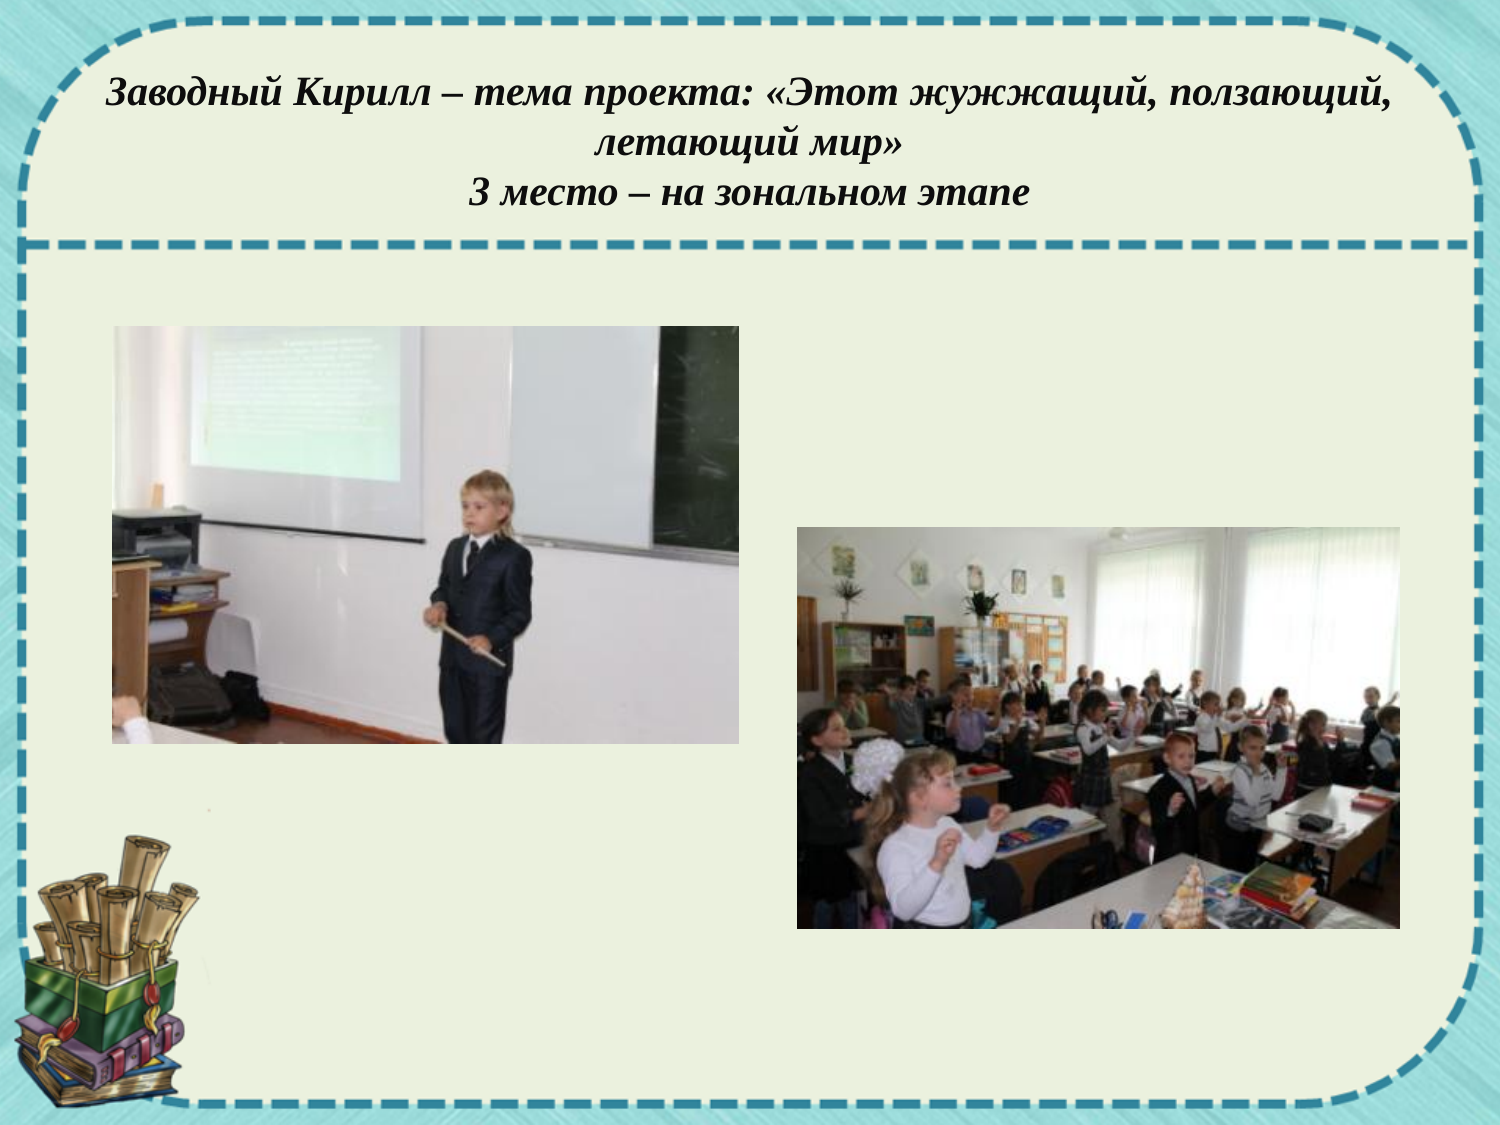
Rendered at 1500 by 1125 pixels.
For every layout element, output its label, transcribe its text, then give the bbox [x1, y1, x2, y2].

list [111, 326, 739, 745]
title Заводный Кирилл – тема проекта: «Этот жужжащий, ползающий, летающий мир» 3 место – на зональном этапе [75, 45, 1425, 233]
picture [0, 0, 1500, 1125]
